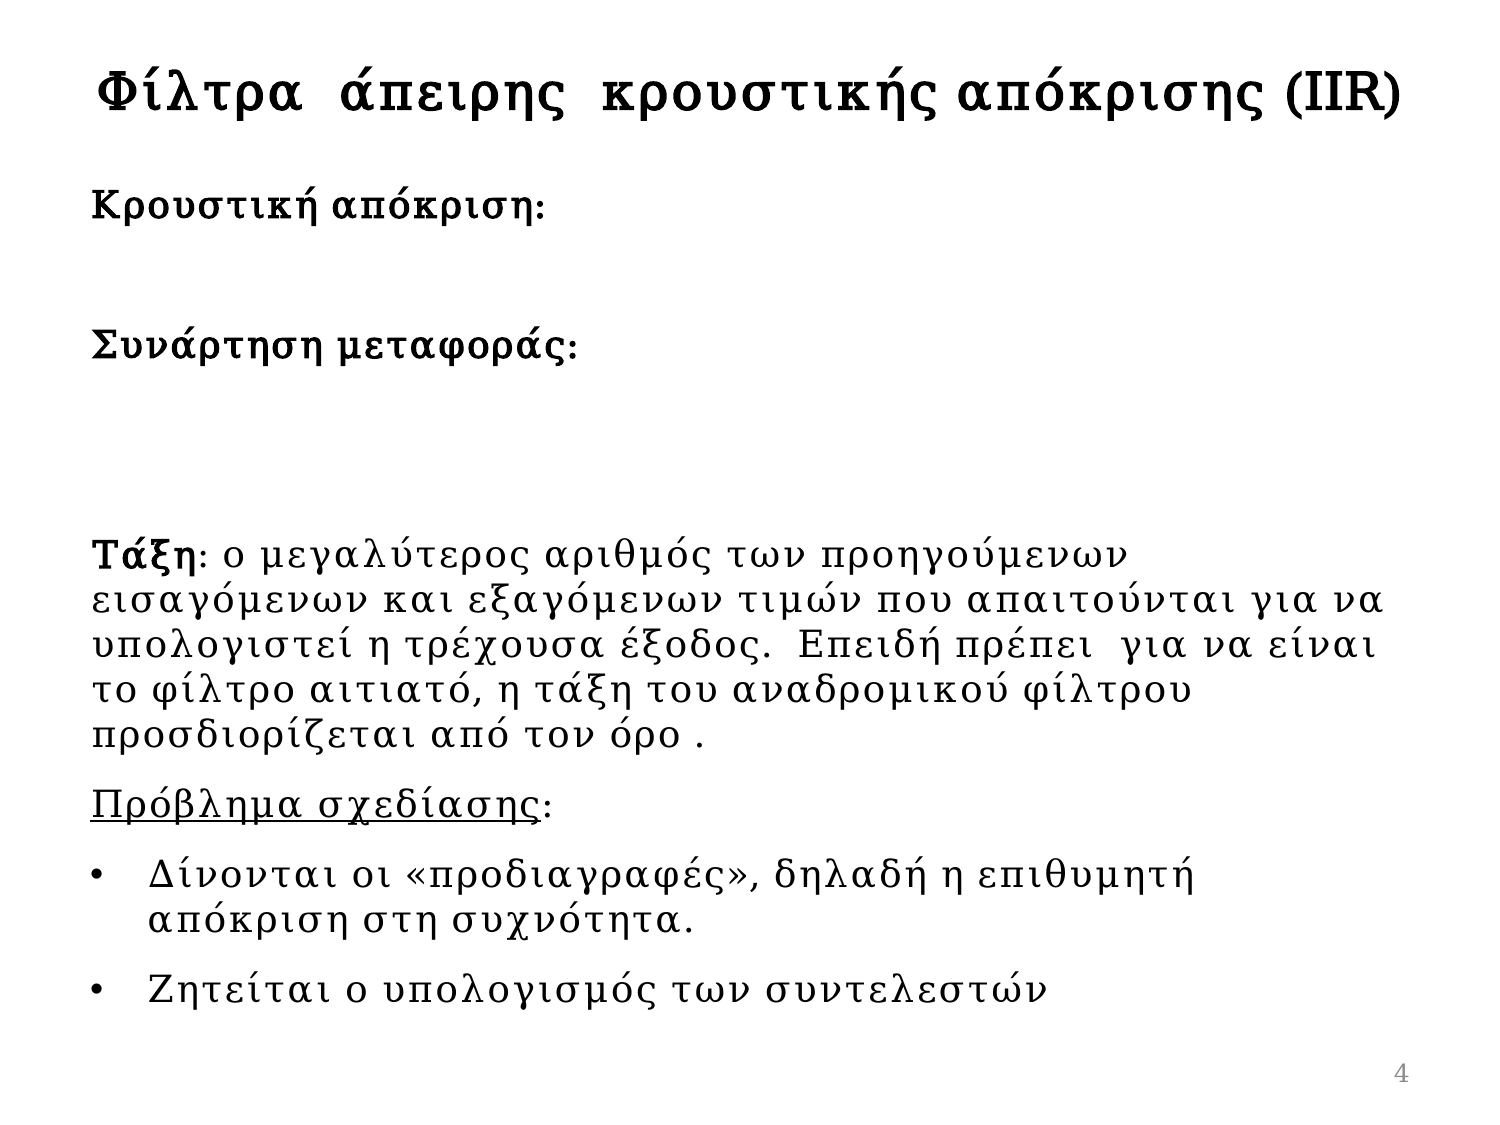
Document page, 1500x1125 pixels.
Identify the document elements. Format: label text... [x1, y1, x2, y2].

title Φίλτρα άπειρης κρουστικής απόκρισης (IIR) [75, 19, 1425, 159]
slide_number 4 [1222, 1042, 1425, 1103]
